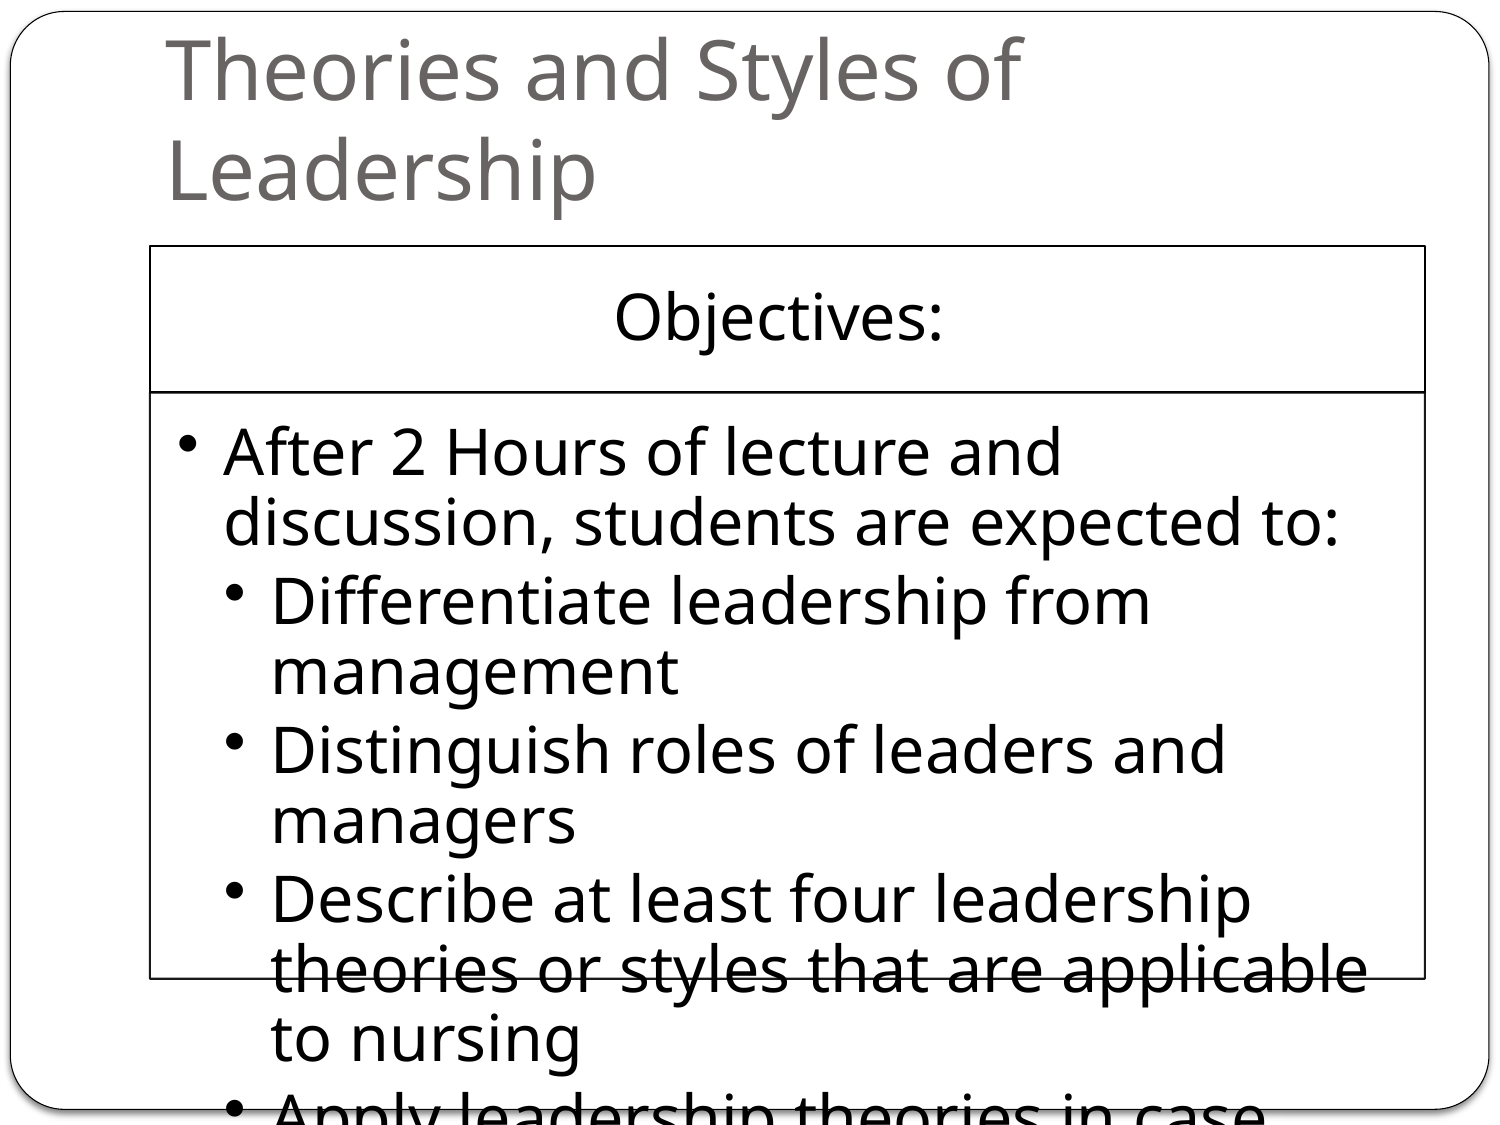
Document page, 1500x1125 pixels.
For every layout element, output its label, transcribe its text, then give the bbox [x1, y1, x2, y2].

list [149, 237, 1426, 988]
title Theories and Styles of Leadership [149, 44, 1426, 233]
